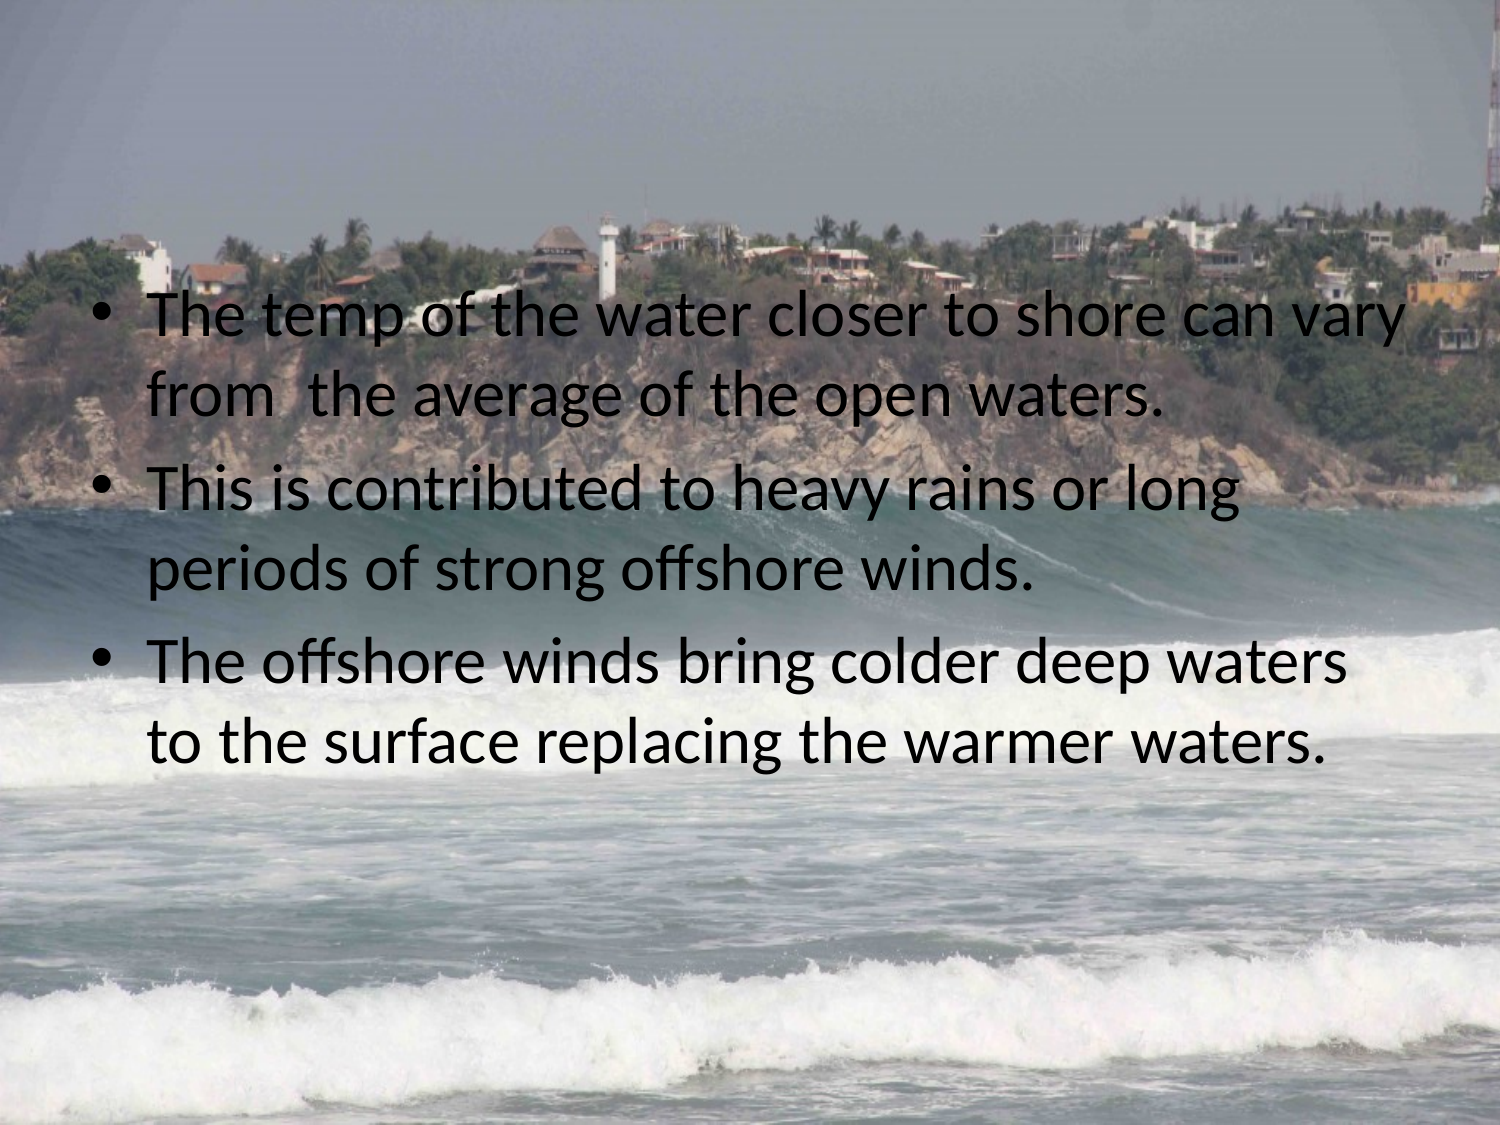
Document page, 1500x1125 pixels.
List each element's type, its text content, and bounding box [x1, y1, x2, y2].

list The temp of the water closer to shore can vary from the average of the open waters. This is contributed to heavy rains or long periods of strong offshore winds. The offshore winds bring colder deep waters to the surface replacing the warmer waters. [75, 262, 1425, 1005]
picture [0, 0, 1500, 1125]
